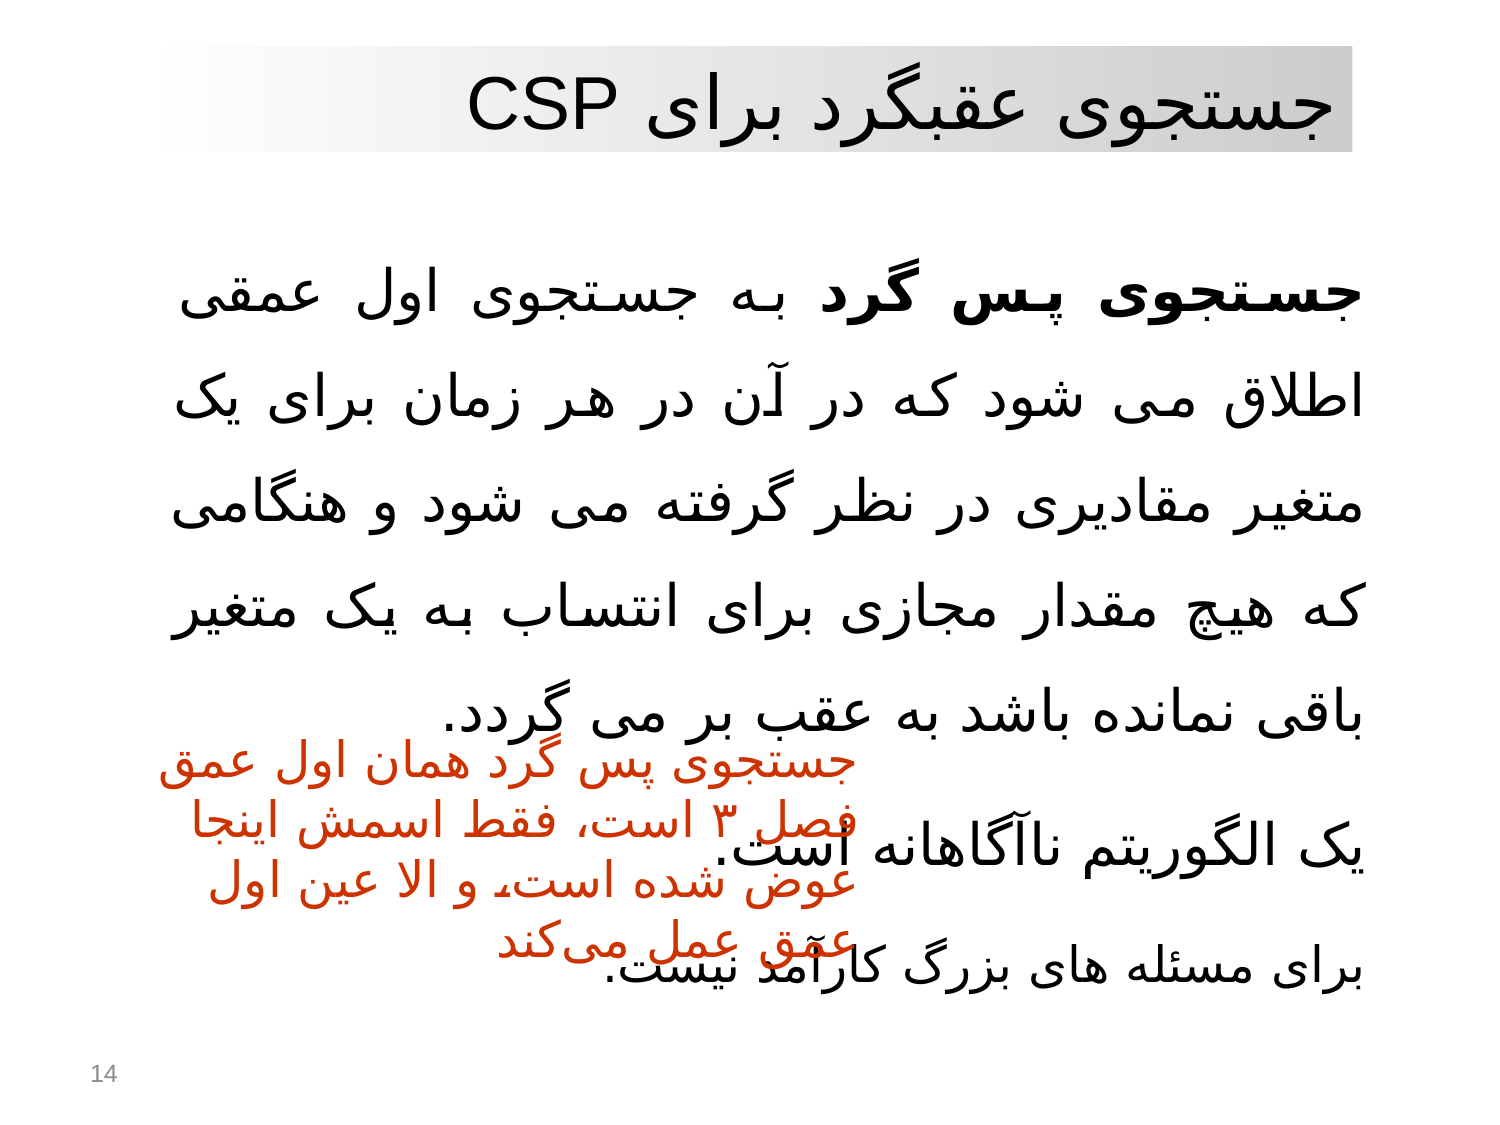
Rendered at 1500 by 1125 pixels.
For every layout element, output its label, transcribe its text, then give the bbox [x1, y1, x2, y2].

text_box جستجوی عقبگرد برای CSP [152, 46, 1353, 152]
slide_number 14 [75, 1042, 425, 1103]
text_box جستجوی پس گرد همان اول عمق فصل ۳ است، فقط اسمش اینجا عوض شده است، و الا عین اول عمق عمل می‌کند [123, 719, 874, 975]
text_box جستجوی پس گرد به جستجوی اول عمقی اطلاق می شود که در آن در هر زمان برای یک متغیر مقادیری در نظر گرفته می شود و هنگامی که هیچ مقدار مجازی برای انتساب به یک متغیر باقی نمانده باشد به عقب بر می گردد. یک الگوريتم ناآگاهانه است. برای مسئله های بزرگ کارآمد نيست. [152, 210, 1381, 1000]
